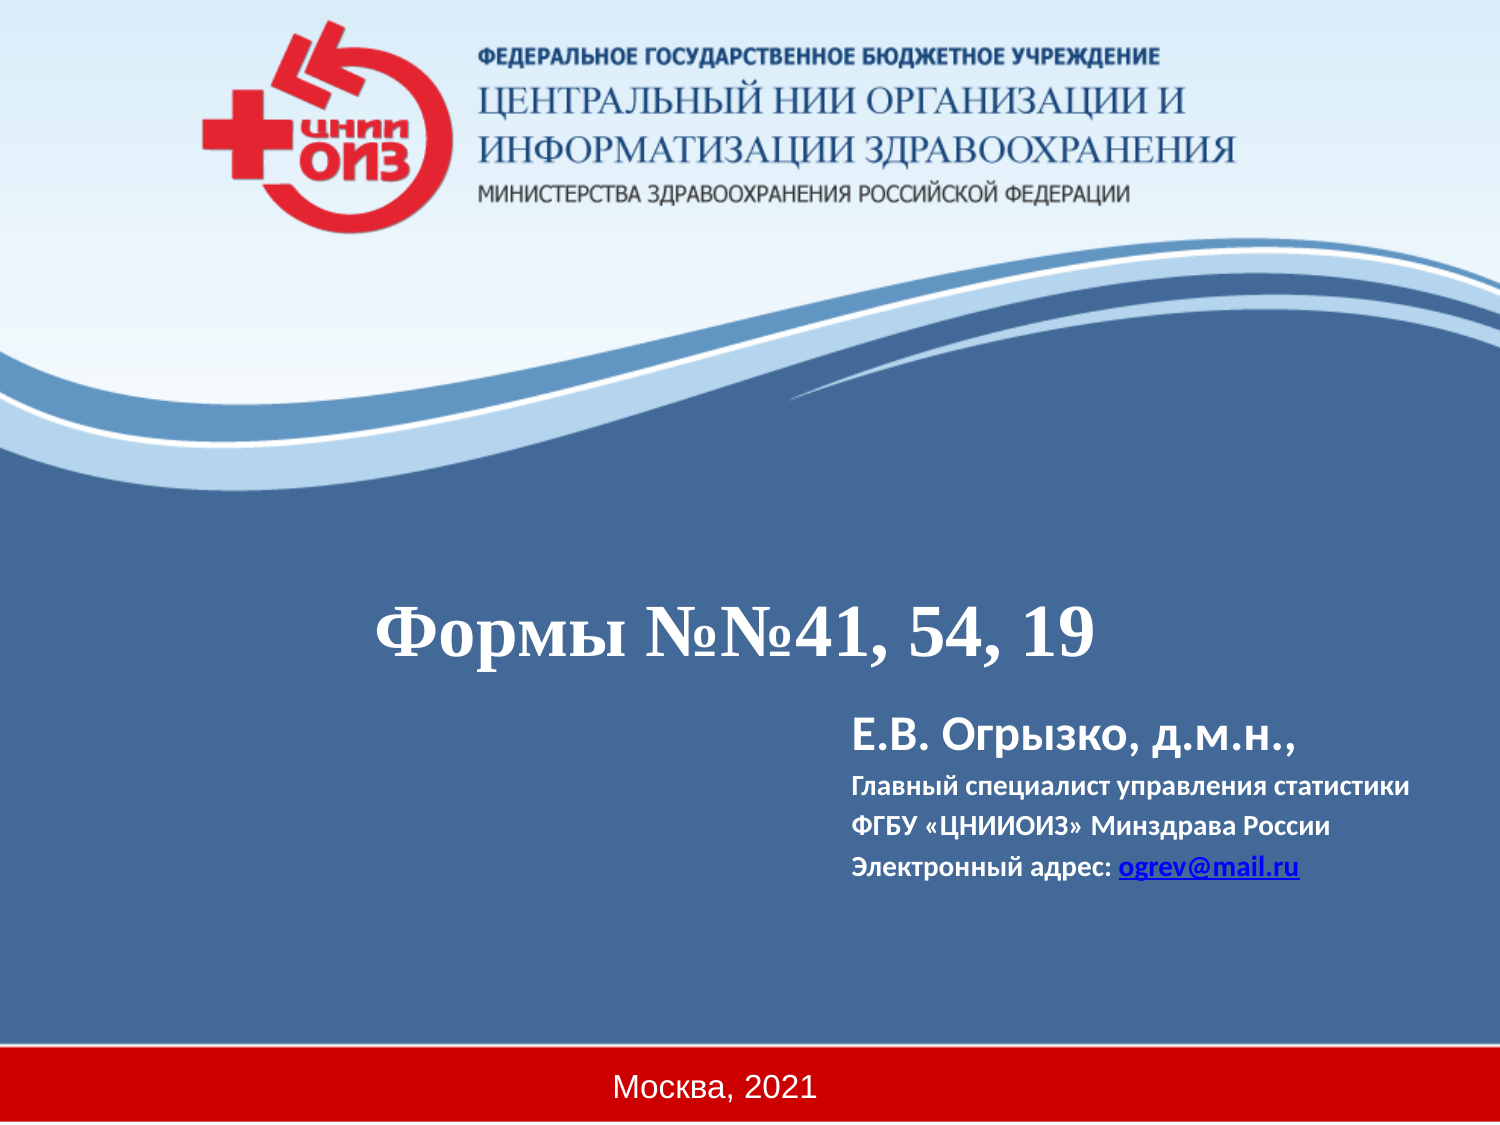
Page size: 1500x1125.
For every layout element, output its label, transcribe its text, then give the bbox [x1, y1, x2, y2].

title Формы №№41, 54, 19 [0, 515, 1500, 811]
subtitle Е.В. Огрызко, д.м.н., Главный специалист управления статистики ФГБУ «ЦНИИОИЗ» Минздрава России Электронный адрес: ogrev@mail.ru [836, 692, 1439, 1035]
picture [0, 811, 1500, 1125]
picture [0, 0, 1500, 515]
text_box Москва, 2021 [597, 1057, 963, 1113]
